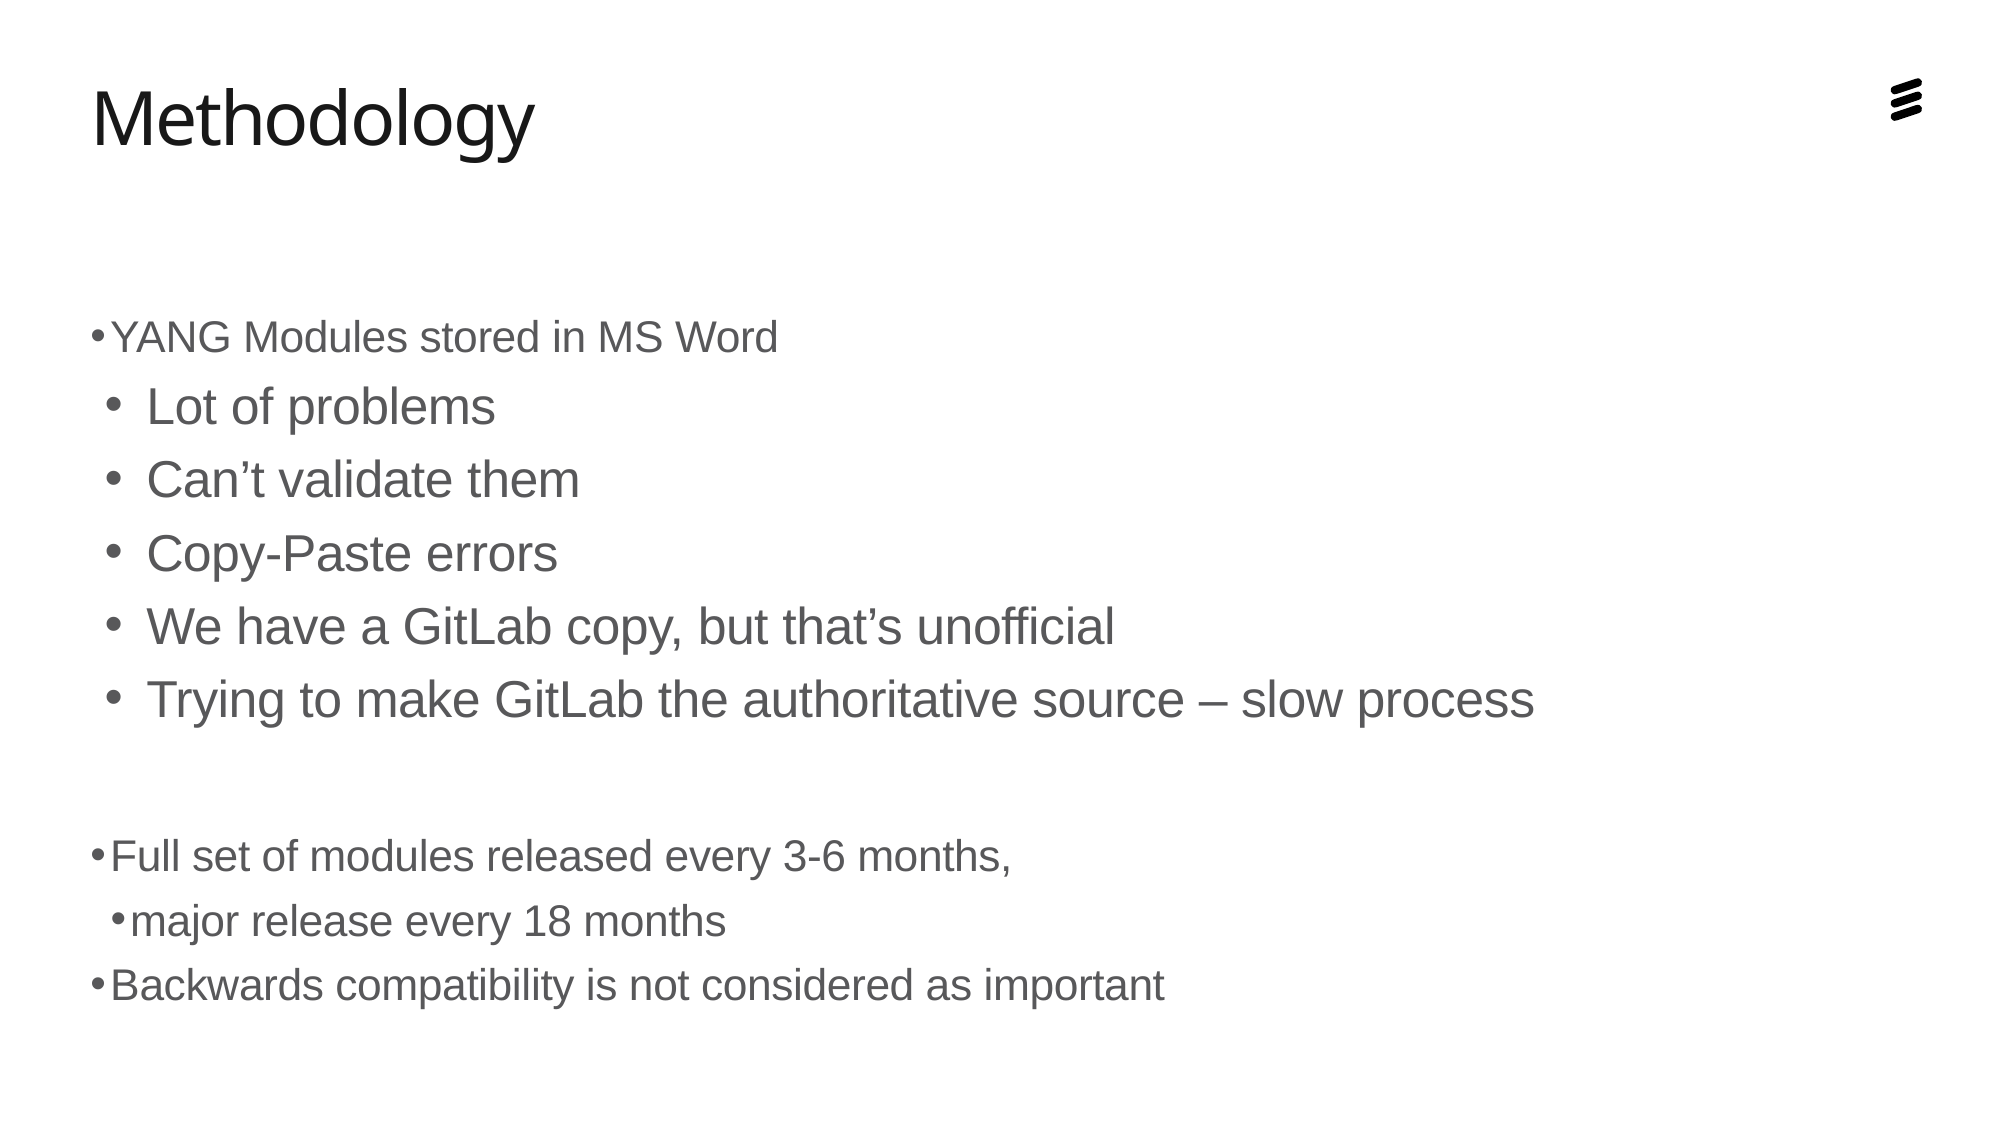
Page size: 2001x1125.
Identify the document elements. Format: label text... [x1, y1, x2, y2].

title Methodology [78, 77, 1450, 256]
list YANG Modules stored in MS Word Lot of problems Can’t validate them Copy-Paste errors We have a GitLab copy, but that’s unofficial Trying to make GitLab the authoritative source – slow process Full set of modules released every 3-6 months, major release every 18 months Backwards compatibility is not considered as important [78, 302, 1922, 1024]
